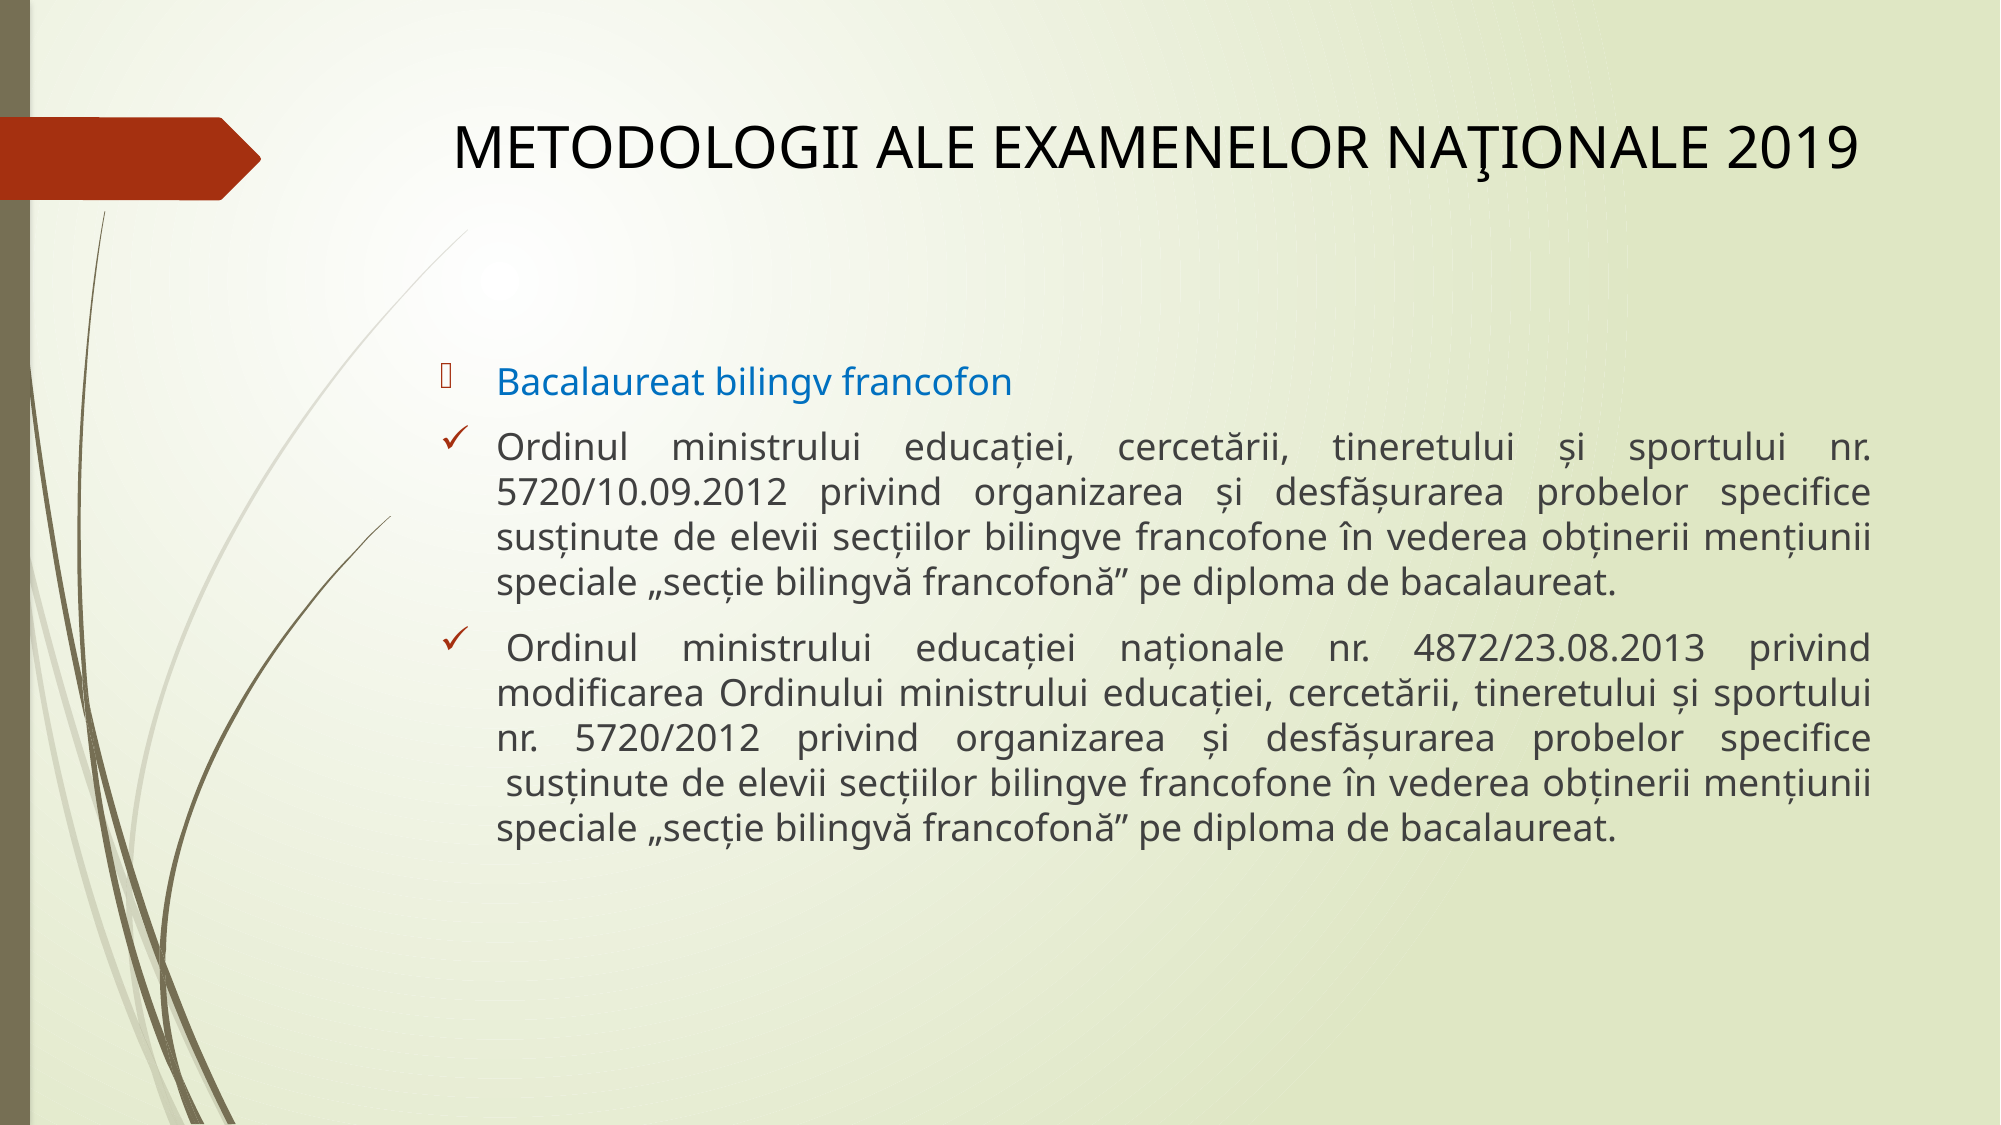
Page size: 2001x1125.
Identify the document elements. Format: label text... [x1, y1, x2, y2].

title METODOLOGII ALE EXAMENELOR NAŢIONALE 2019 [425, 102, 1888, 313]
list Bacalaureat bilingv francofon Ordinul ministrului educaţiei, cercetării, tineretului şi sportului nr. 5720/10.09.2012 privind organizarea şi desfăşurarea probelor specifice susţinute de elevii secţiilor bilingve francofone în vederea obţinerii menţiunii speciale „secţie bilingvă francofonă” pe diploma de bacalaureat. Ordinul ministrului educaţiei naţionale nr. 4872/23.08.2013 privind modificarea Ordinului ministrului educaţiei, cercetării, tineretului şi sportului nr. 5720/2012 privind organizarea şi desfăşurarea probelor specifice susţinute de elevii secţiilor bilingve francofone în vederea obţinerii menţiunii speciale „secţie bilingvă francofonă” pe diploma de bacalaureat. [424, 350, 1888, 970]
